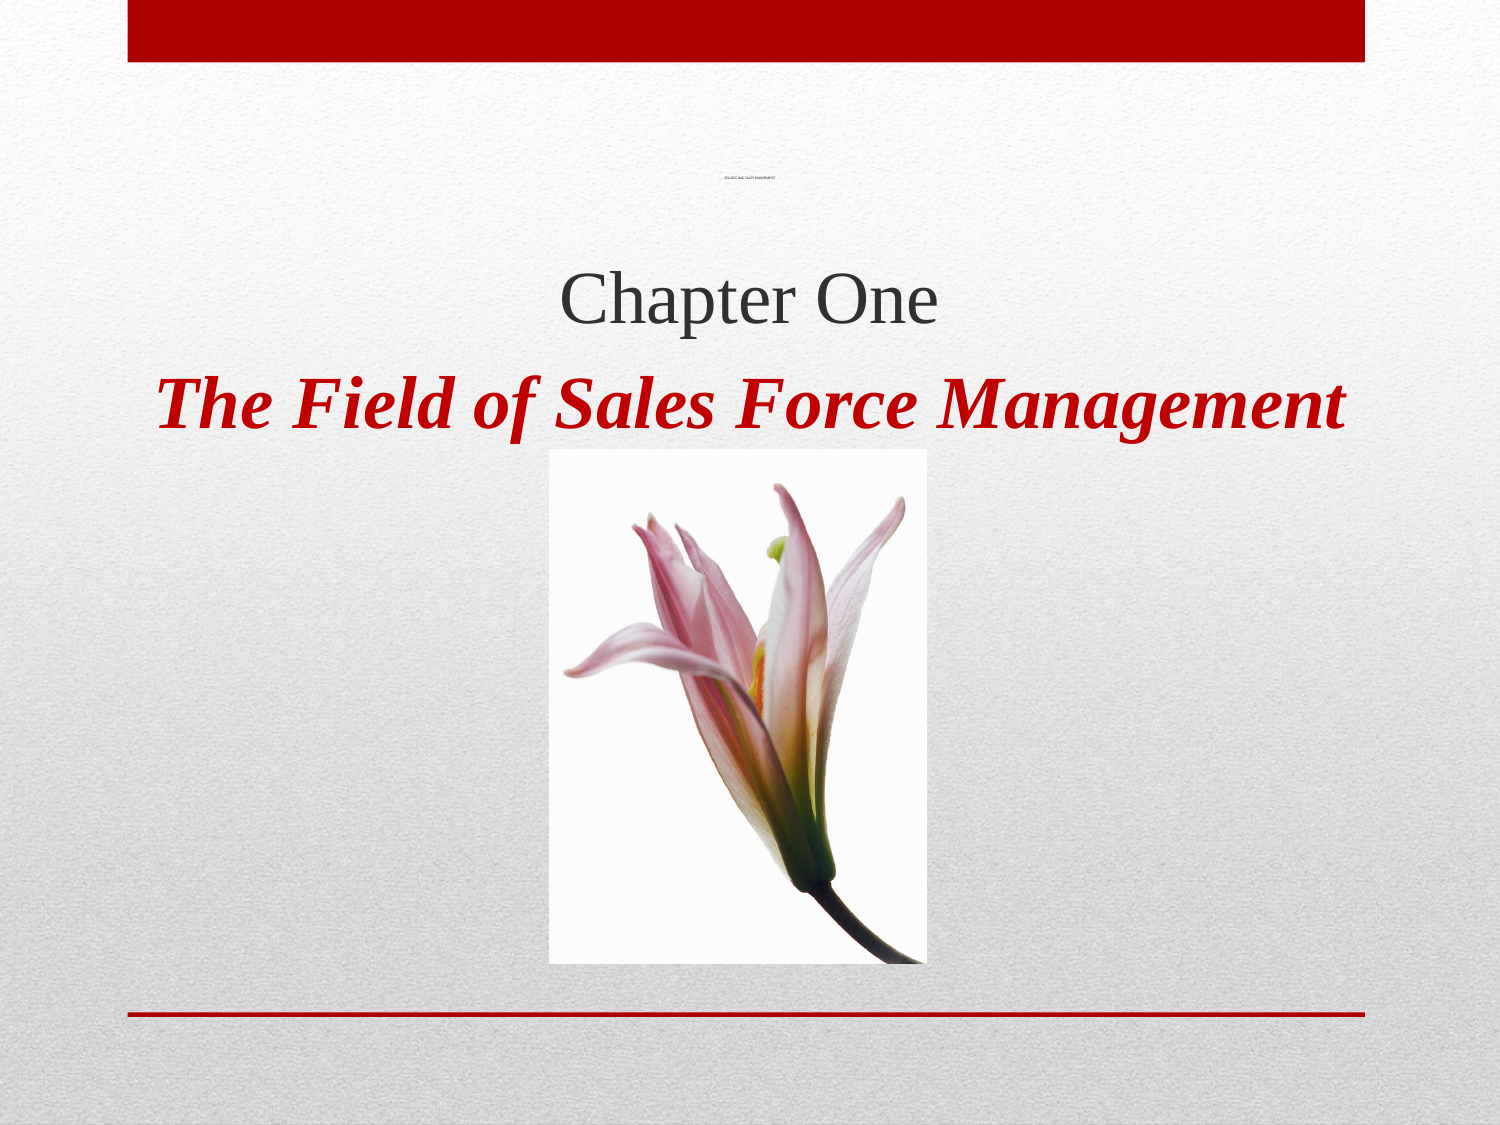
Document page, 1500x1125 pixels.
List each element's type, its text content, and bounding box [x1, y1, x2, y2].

picture [549, 449, 927, 965]
list Chapter One The Field of Sales Force Management [99, 174, 1400, 938]
title SELLING AND SALES MANGEMENT [99, 24, 1400, 174]
